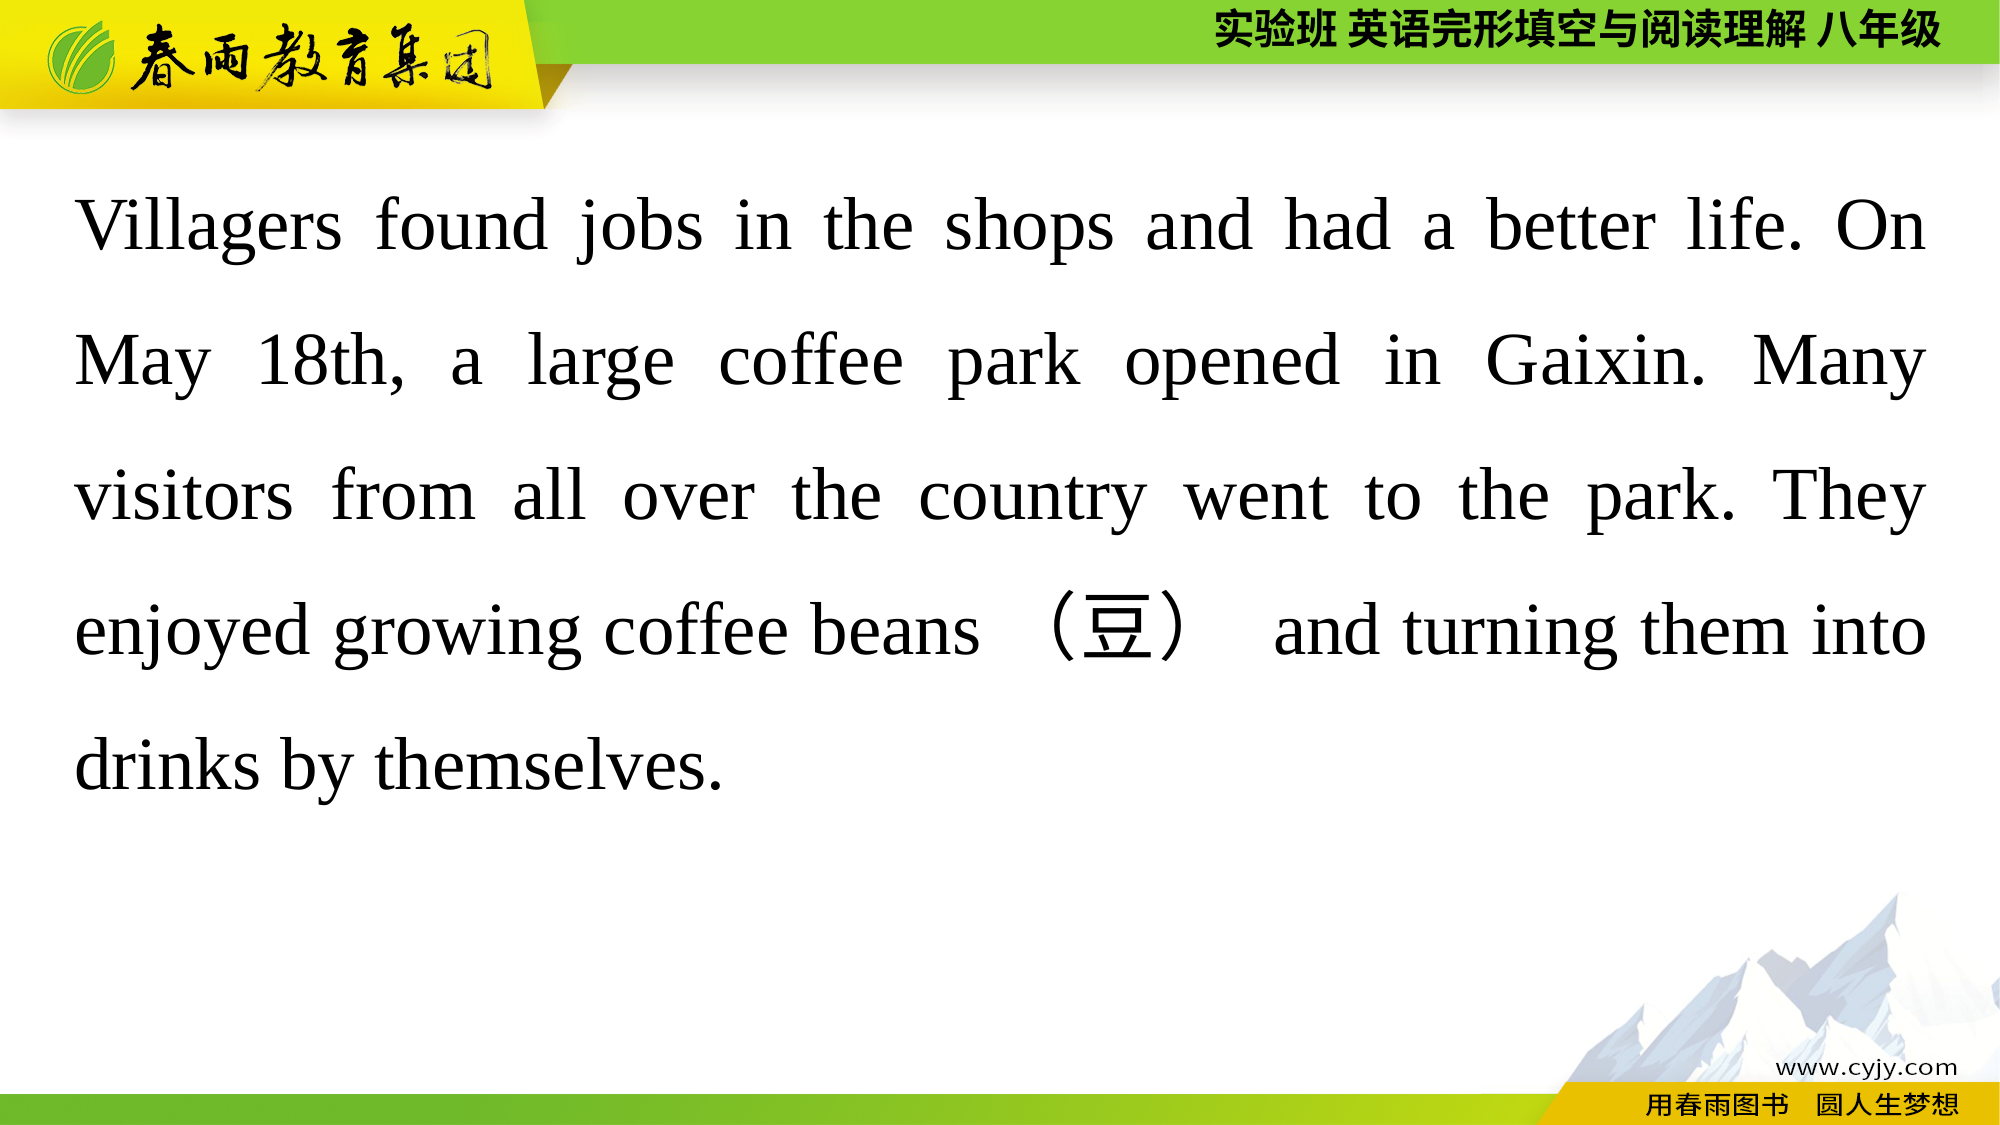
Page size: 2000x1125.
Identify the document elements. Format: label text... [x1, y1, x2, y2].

picture [0, 0, 2000, 1125]
list Villagers found jobs in the shops and had a better life. On May 18th, a large coffee park opened in Gaixin. Many visitors from all over the country went to the park. They enjoyed growing coffee beans（豆） and turning them into drinks by themselves. [59, 122, 1944, 820]
